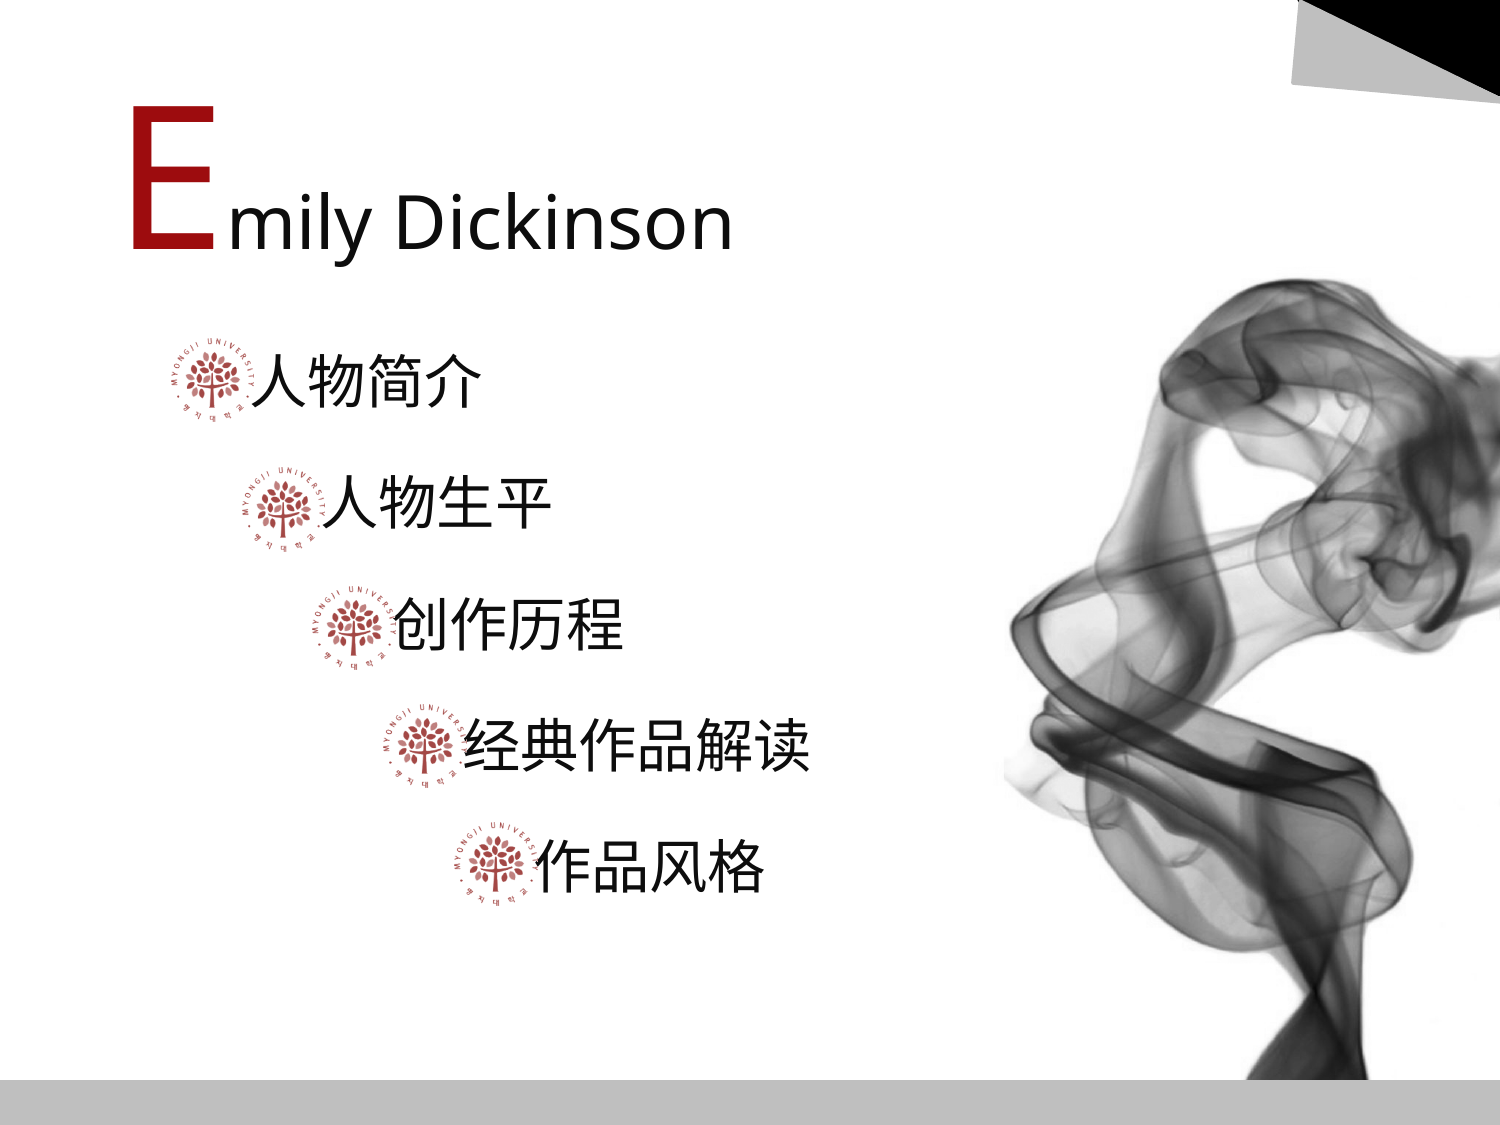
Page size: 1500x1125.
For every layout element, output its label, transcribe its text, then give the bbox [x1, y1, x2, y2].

picture [84, 231, 1500, 1083]
text_box [1304, 0, 1500, 96]
text_box [0, 1080, 1500, 1125]
text_box [1291, 0, 1500, 104]
text_box Emily Dickinson [99, 42, 751, 230]
